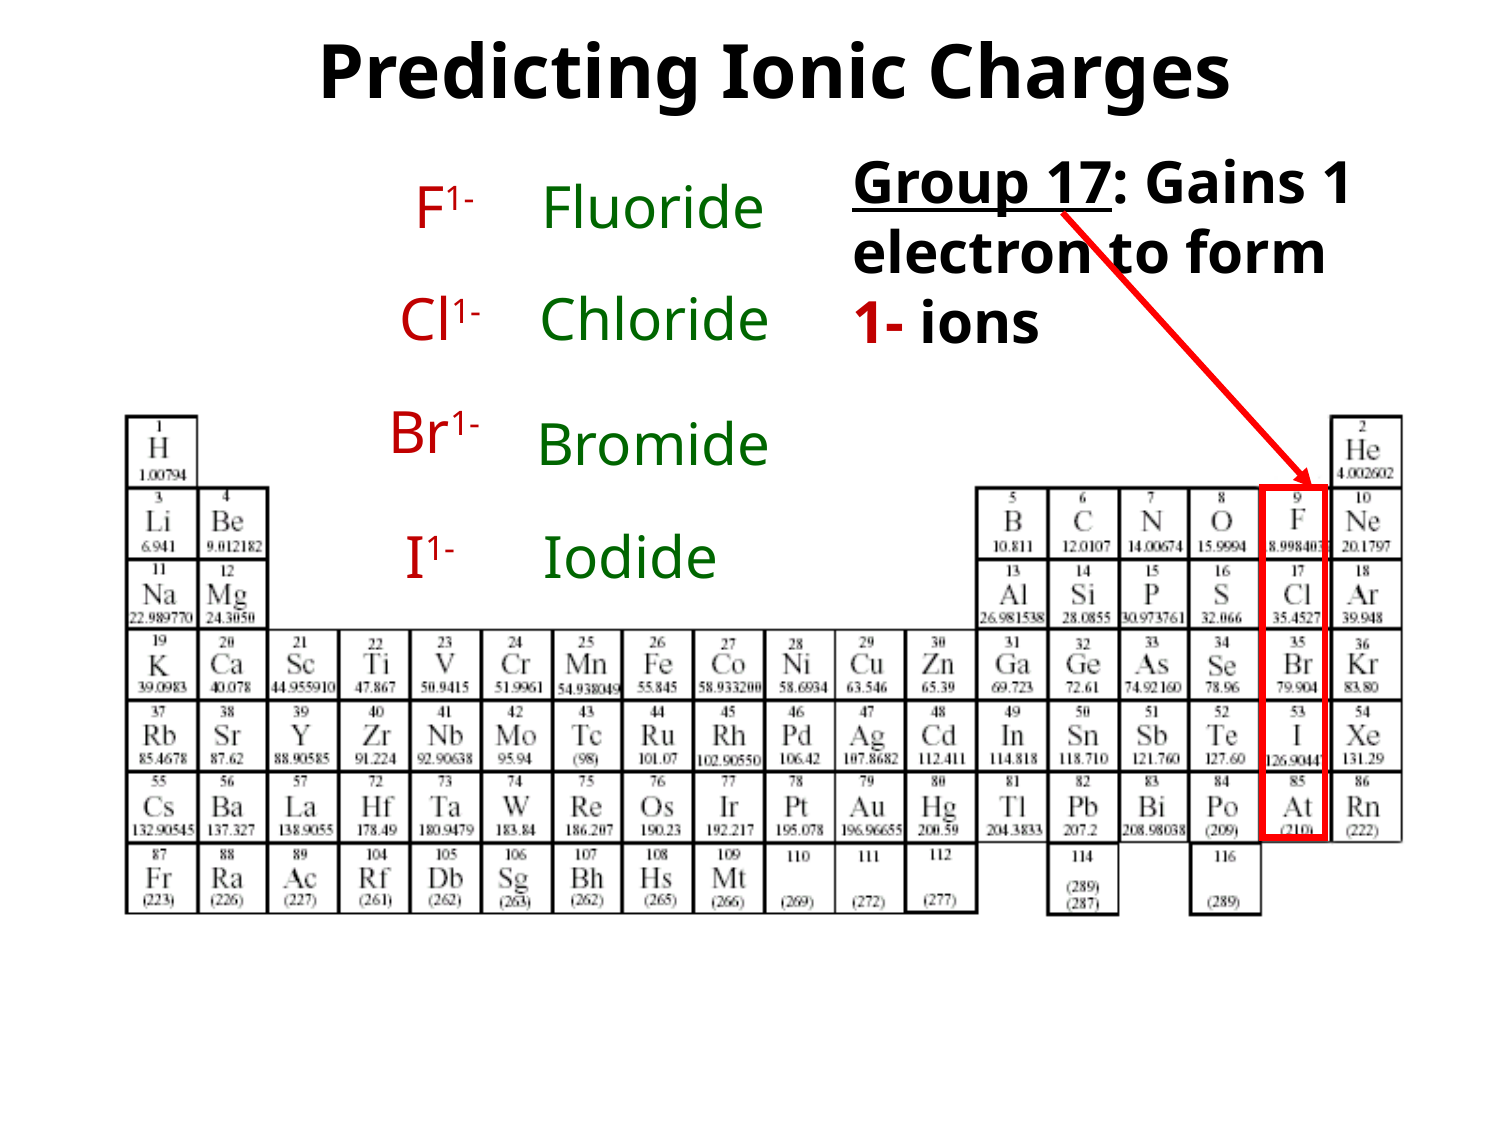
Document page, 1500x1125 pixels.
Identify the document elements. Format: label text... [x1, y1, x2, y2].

picture [99, 387, 1436, 943]
text_box Chloride [525, 275, 786, 360]
text_box F1- [399, 162, 490, 248]
text_box Fluoride [526, 162, 780, 248]
text_box Cl1- [384, 275, 497, 360]
title Predicting Ionic Charges [137, 12, 1413, 126]
text_box Group 17: Gains 1 electron to form 1- ions [837, 137, 1438, 389]
